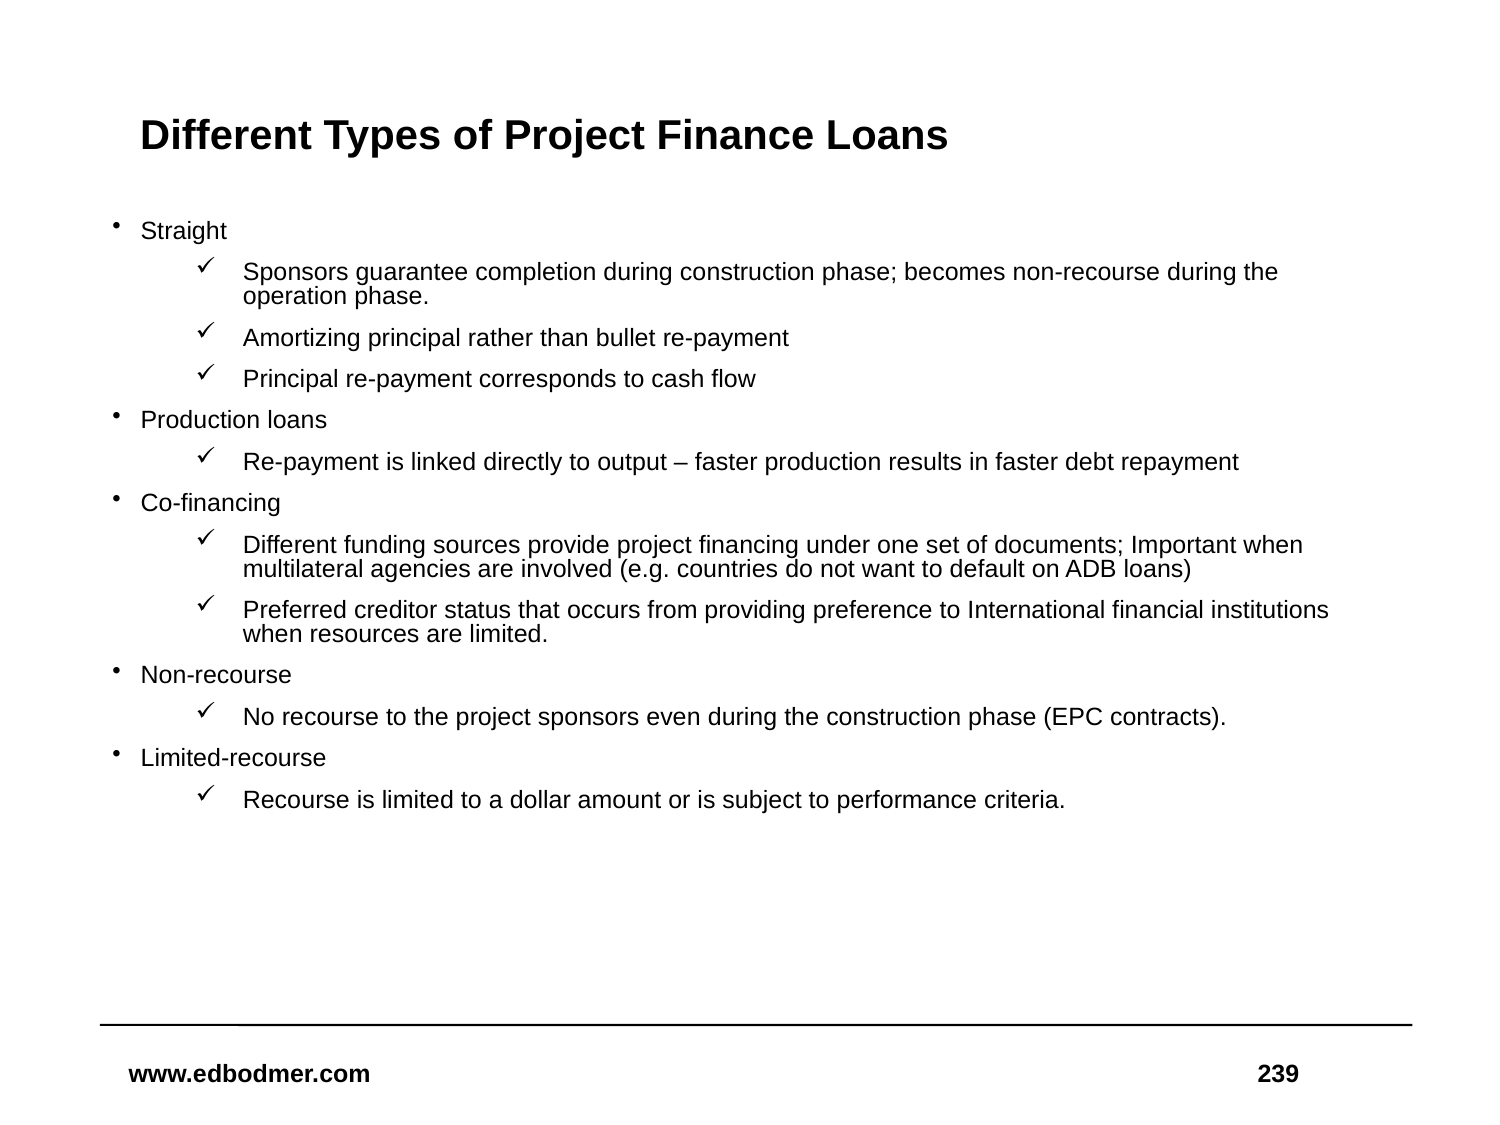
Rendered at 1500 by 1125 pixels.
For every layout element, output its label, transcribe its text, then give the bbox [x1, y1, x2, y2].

title Different Types of Project Finance Loans [125, 99, 1288, 212]
list Straight Sponsors guarantee completion during construction phase; becomes non-recourse during the operation phase. Amortizing principal rather than bullet re-payment Principal re-payment corresponds to cash flow Production loans Re-payment is linked directly to output – faster production results in faster debt repayment Co-financing Different funding sources provide project financing under one set of documents; Important when multilateral agencies are involved (e.g. countries do not want to default on ADB loans) Preferred creditor status that occurs from providing preference to International financial institutions when resources are limited. Non-recourse No recourse to the project sponsors even during the construction phase (EPC contracts). Limited-recourse Recourse is limited to a dollar amount or is subject to performance criteria. [87, 212, 1363, 988]
